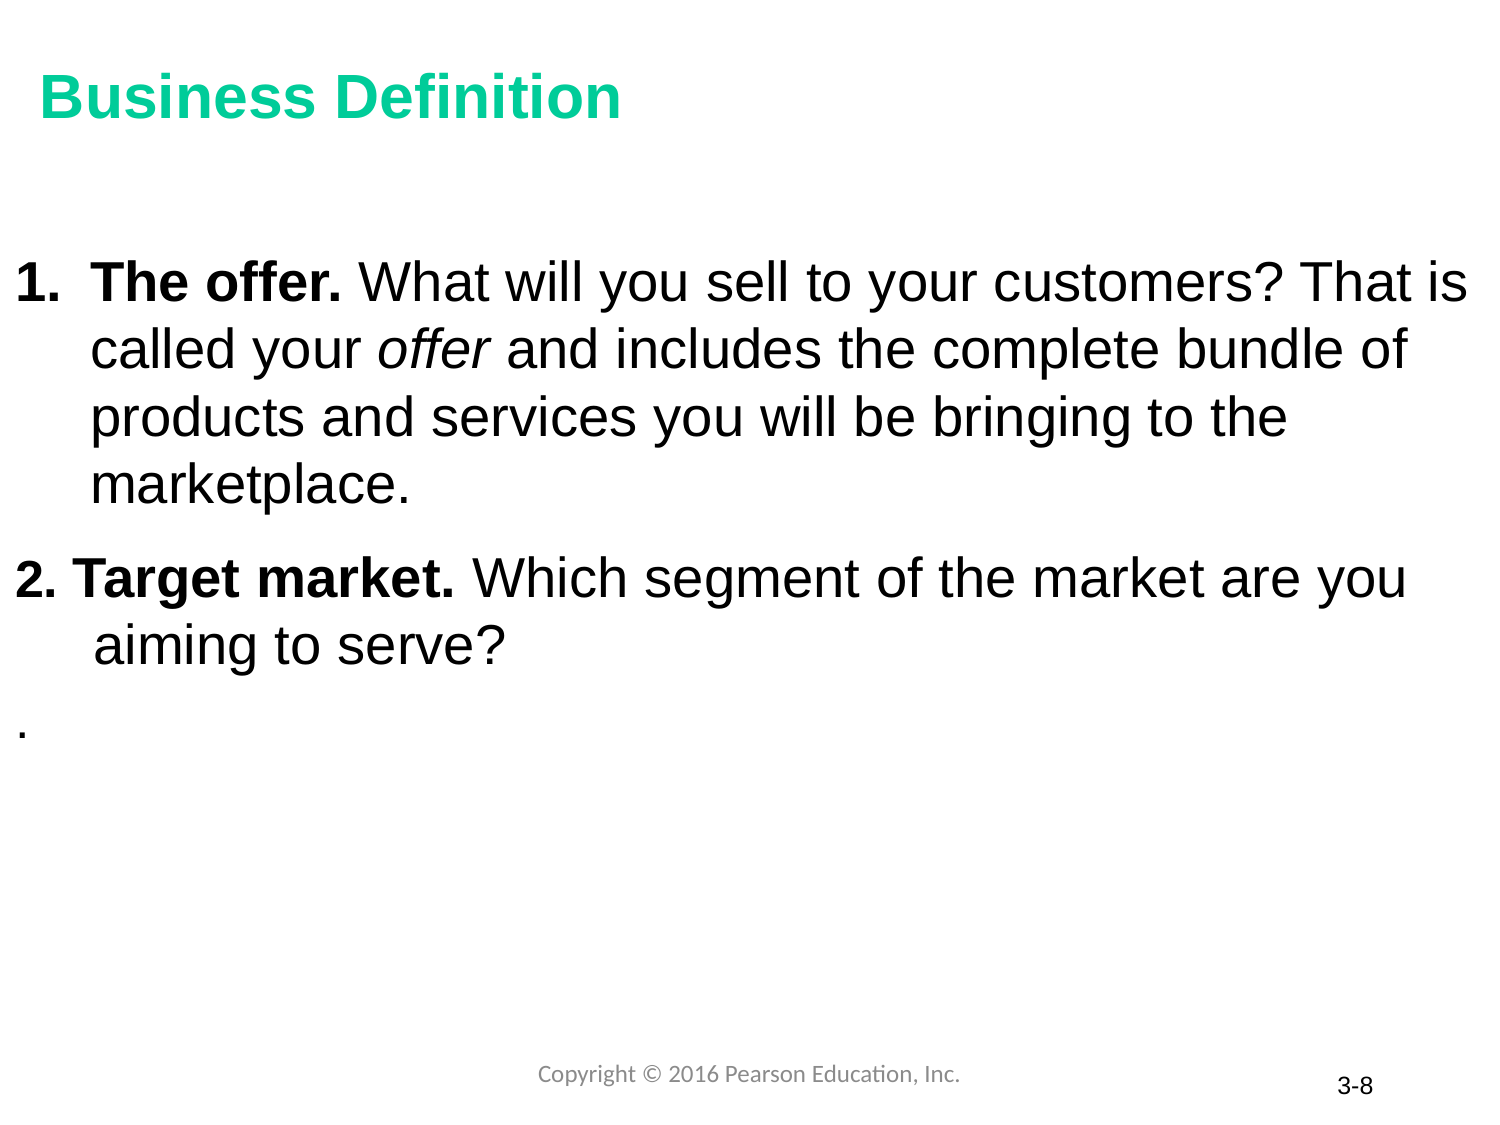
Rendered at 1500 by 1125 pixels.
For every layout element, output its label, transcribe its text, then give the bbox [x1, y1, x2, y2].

title Business Definition [24, 0, 1375, 188]
list The offer. What will you sell to your customers? That is called your offer and includes the complete bundle of products and services you will be bringing to the marketplace. 2. Target market. Which segment of the market are you aiming to serve? . [0, 237, 1500, 1125]
footer Copyright © 2016 Pearson Education, Inc. [512, 1042, 988, 1103]
